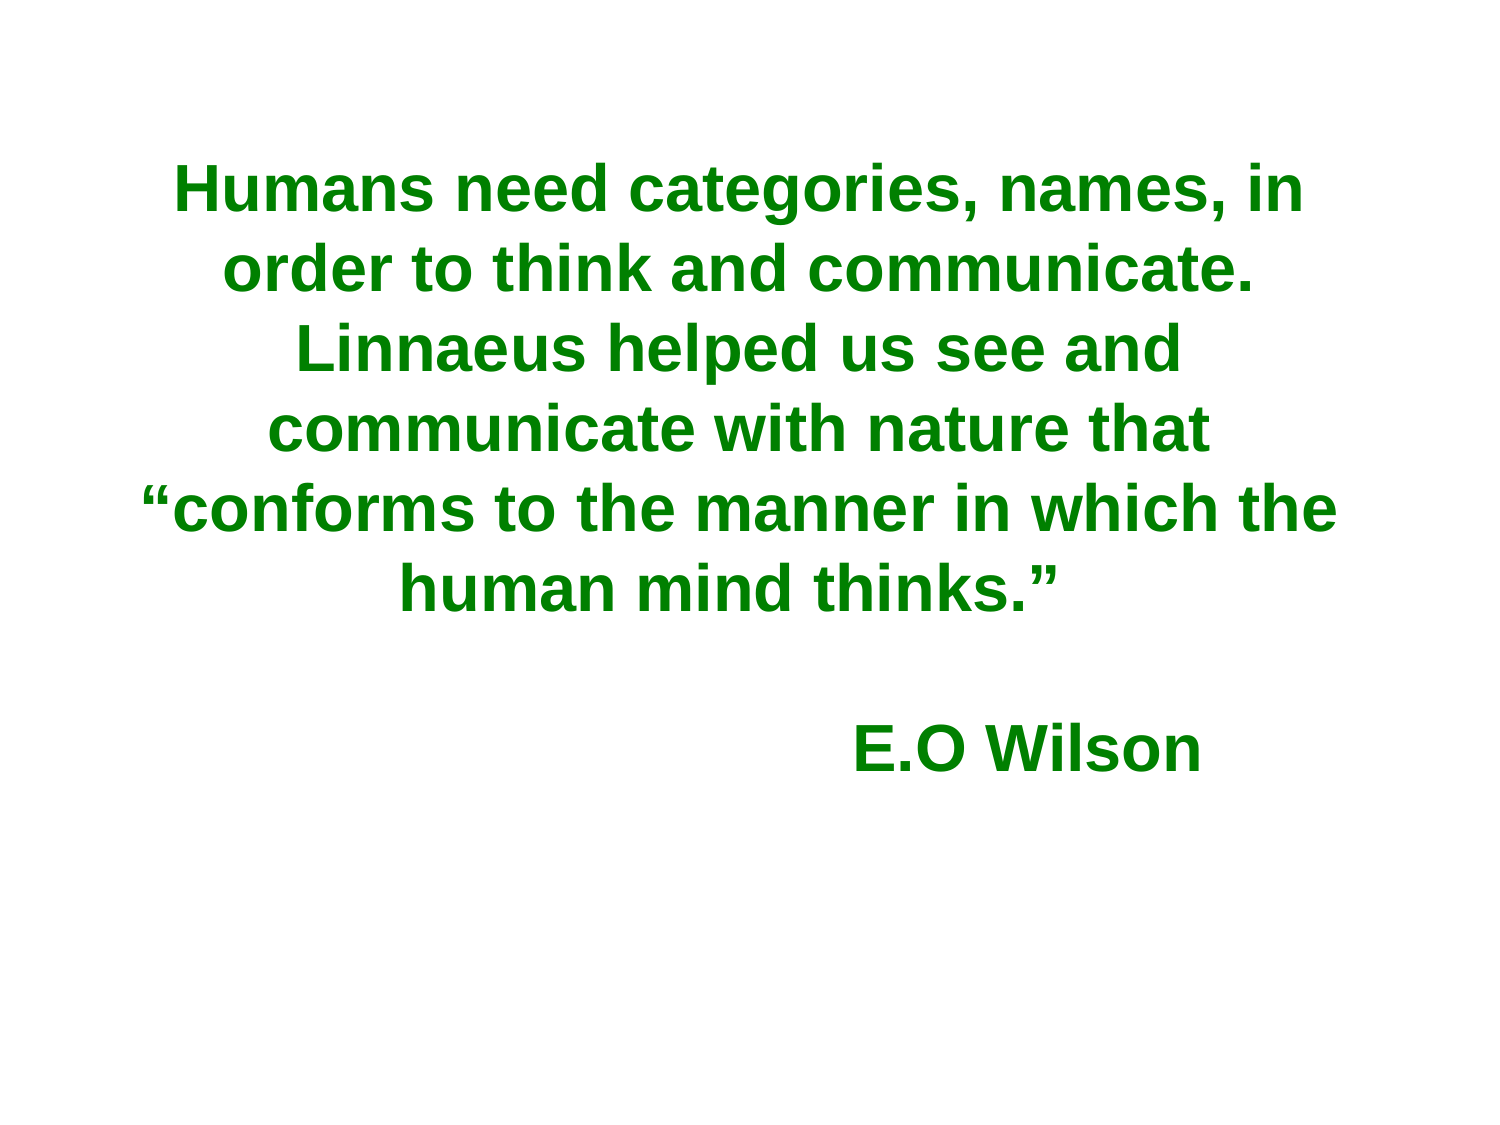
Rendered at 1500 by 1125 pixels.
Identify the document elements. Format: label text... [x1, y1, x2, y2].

text_box Humans need categories, names, in order to think and communicate. Linnaeus helped us see and communicate with nature that “conforms to the manner in which the human mind thinks.” E.O Wilson [87, 137, 1392, 792]
